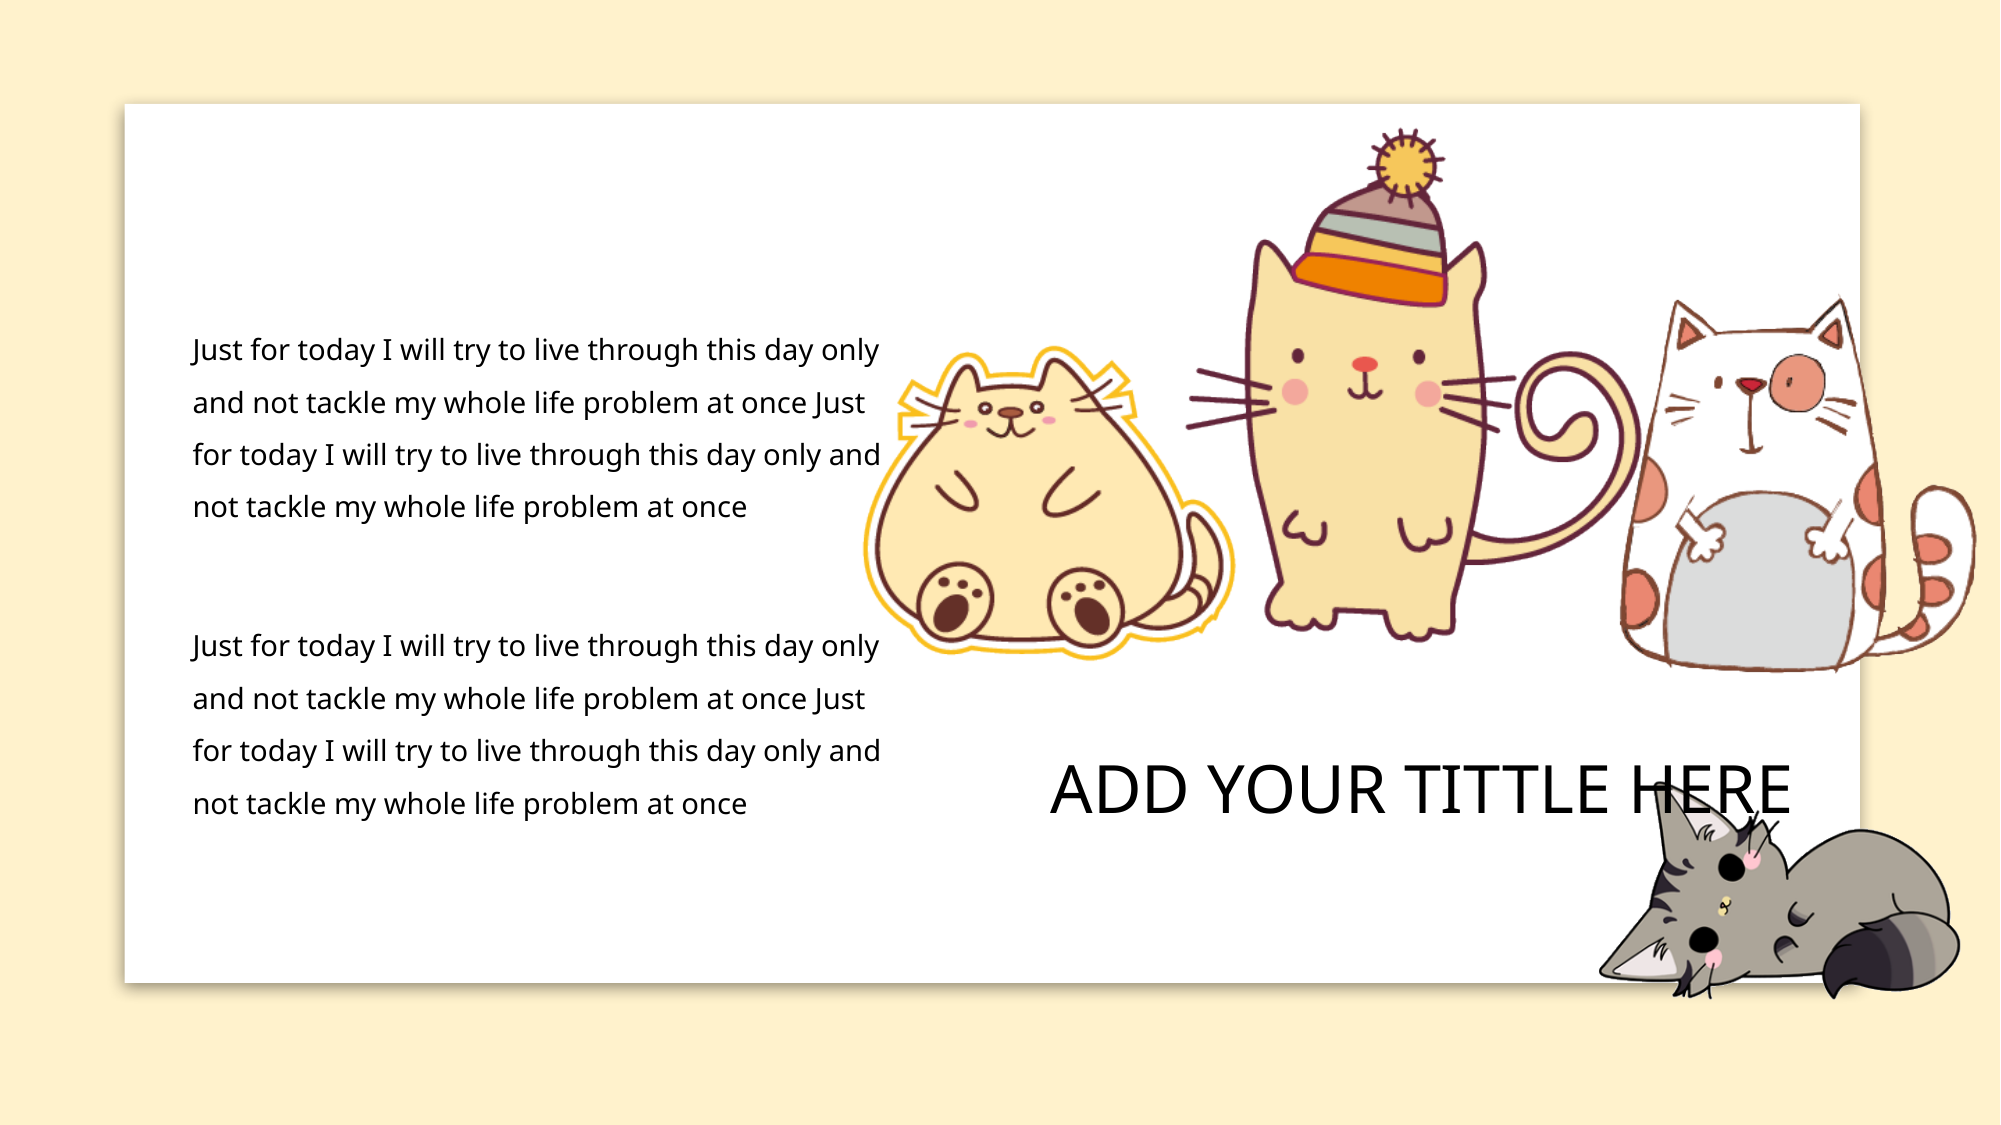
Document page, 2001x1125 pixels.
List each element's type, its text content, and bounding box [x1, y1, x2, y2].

picture [1580, 776, 1971, 1009]
picture [844, 116, 2000, 702]
text_box ADD YOUR TITTLE HERE [1024, 739, 1820, 835]
text_box Just for today I will try to live through this day only and not tackle my whole life problem at once Just for today I will try to live through this day only and not tackle my whole life problem at once [177, 306, 844, 584]
text_box Just for today I will try to live through this day only and not tackle my whole life problem at once Just for today I will try to live through this day only and not tackle my whole life problem at once [177, 602, 908, 880]
text_box [124, 103, 1861, 984]
